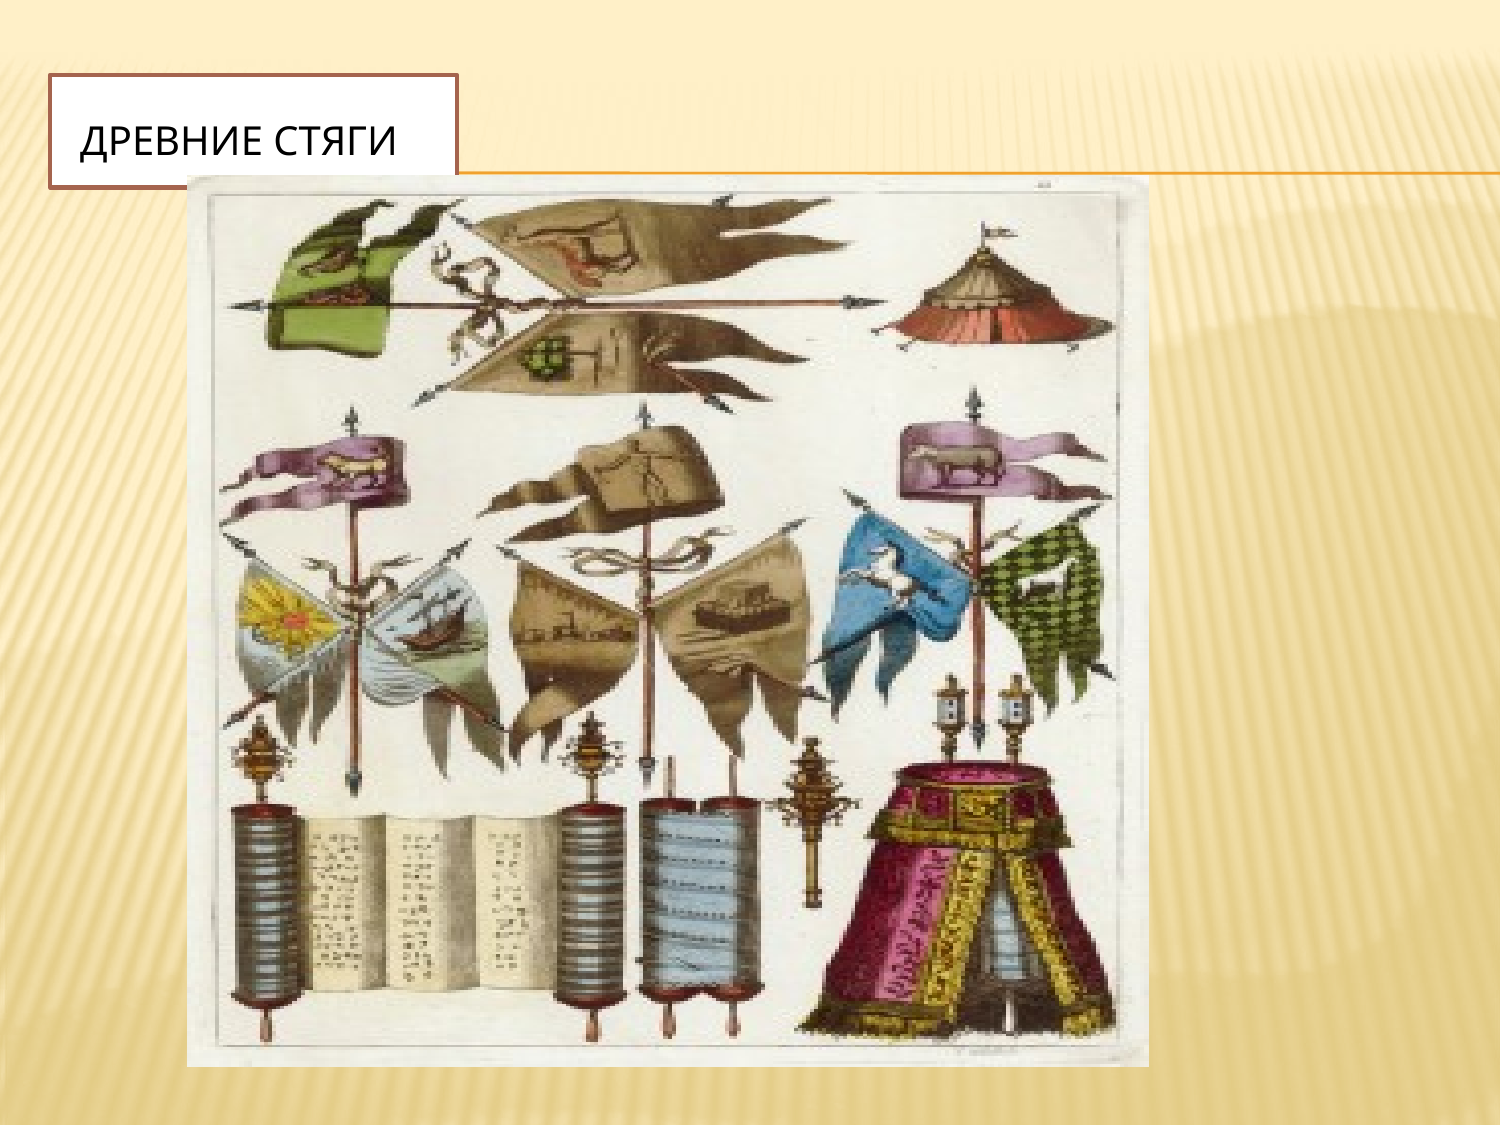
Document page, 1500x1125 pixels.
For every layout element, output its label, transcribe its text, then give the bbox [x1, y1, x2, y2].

title Древние стяги [48, 73, 459, 190]
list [187, 175, 1149, 1067]
